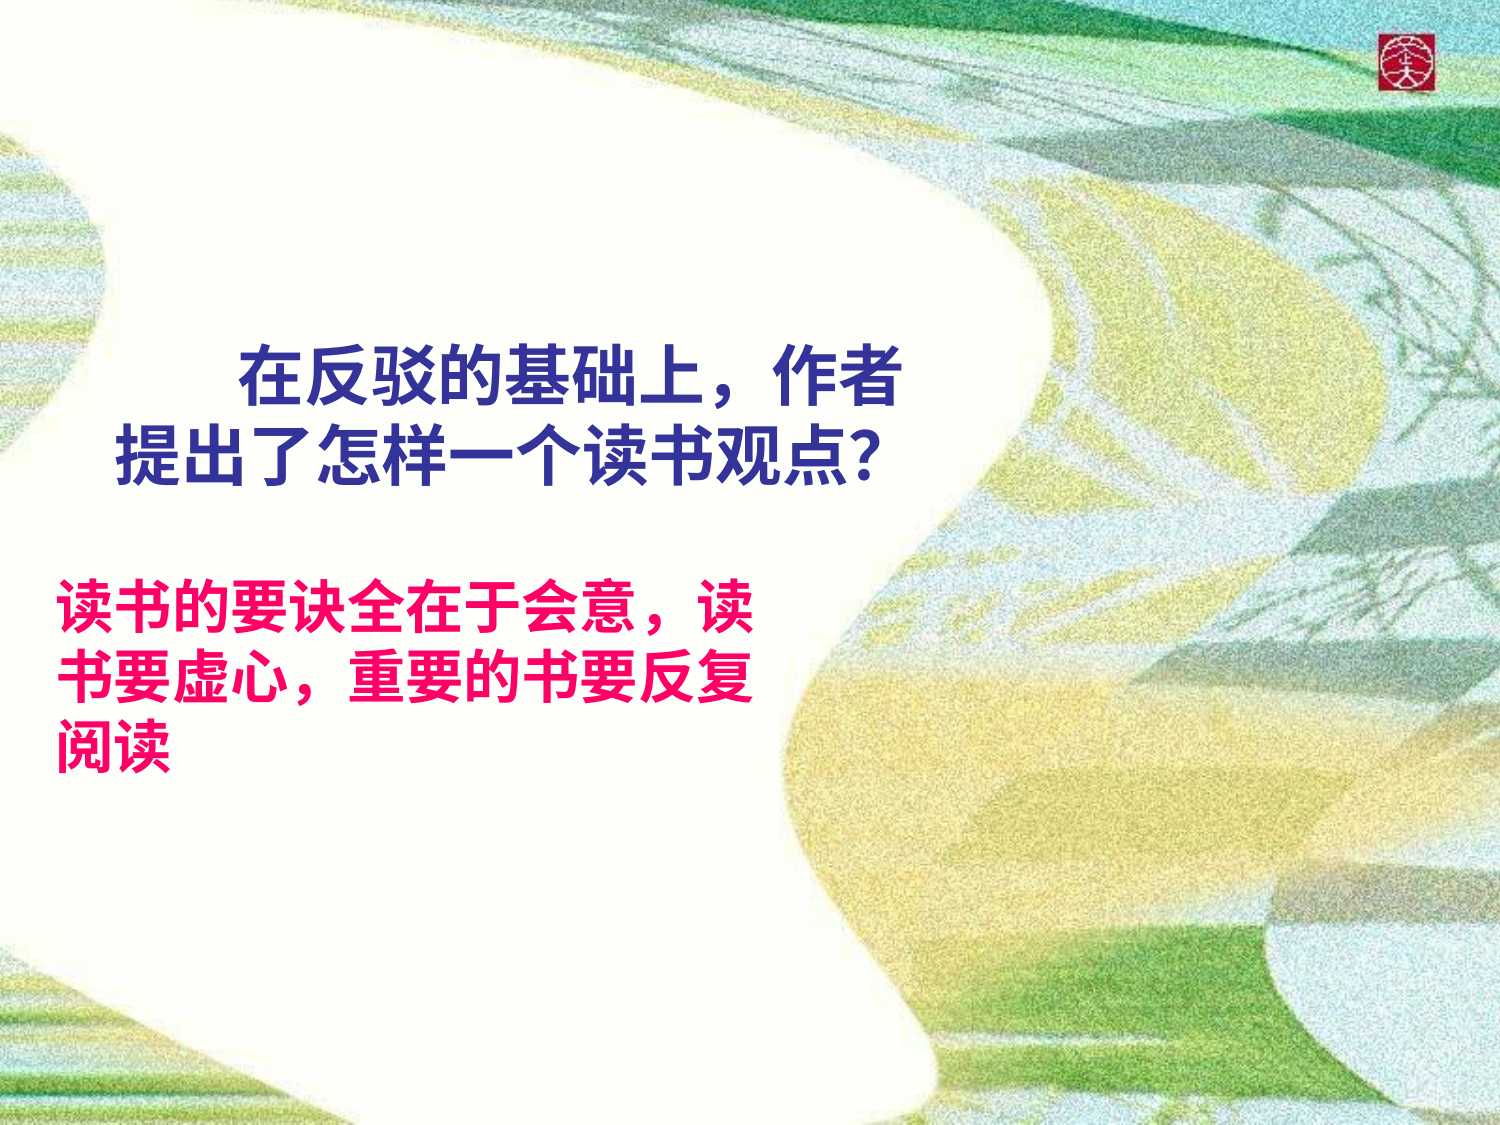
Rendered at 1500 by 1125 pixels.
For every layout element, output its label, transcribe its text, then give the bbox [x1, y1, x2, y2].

text_box 在反驳的基础上，作者提出了怎样一个读书观点？ [100, 326, 975, 501]
text_box 读书的要诀全在于会意，读书要虚心，重要的书要反复阅读 [41, 562, 821, 788]
picture [0, 0, 1500, 1125]
